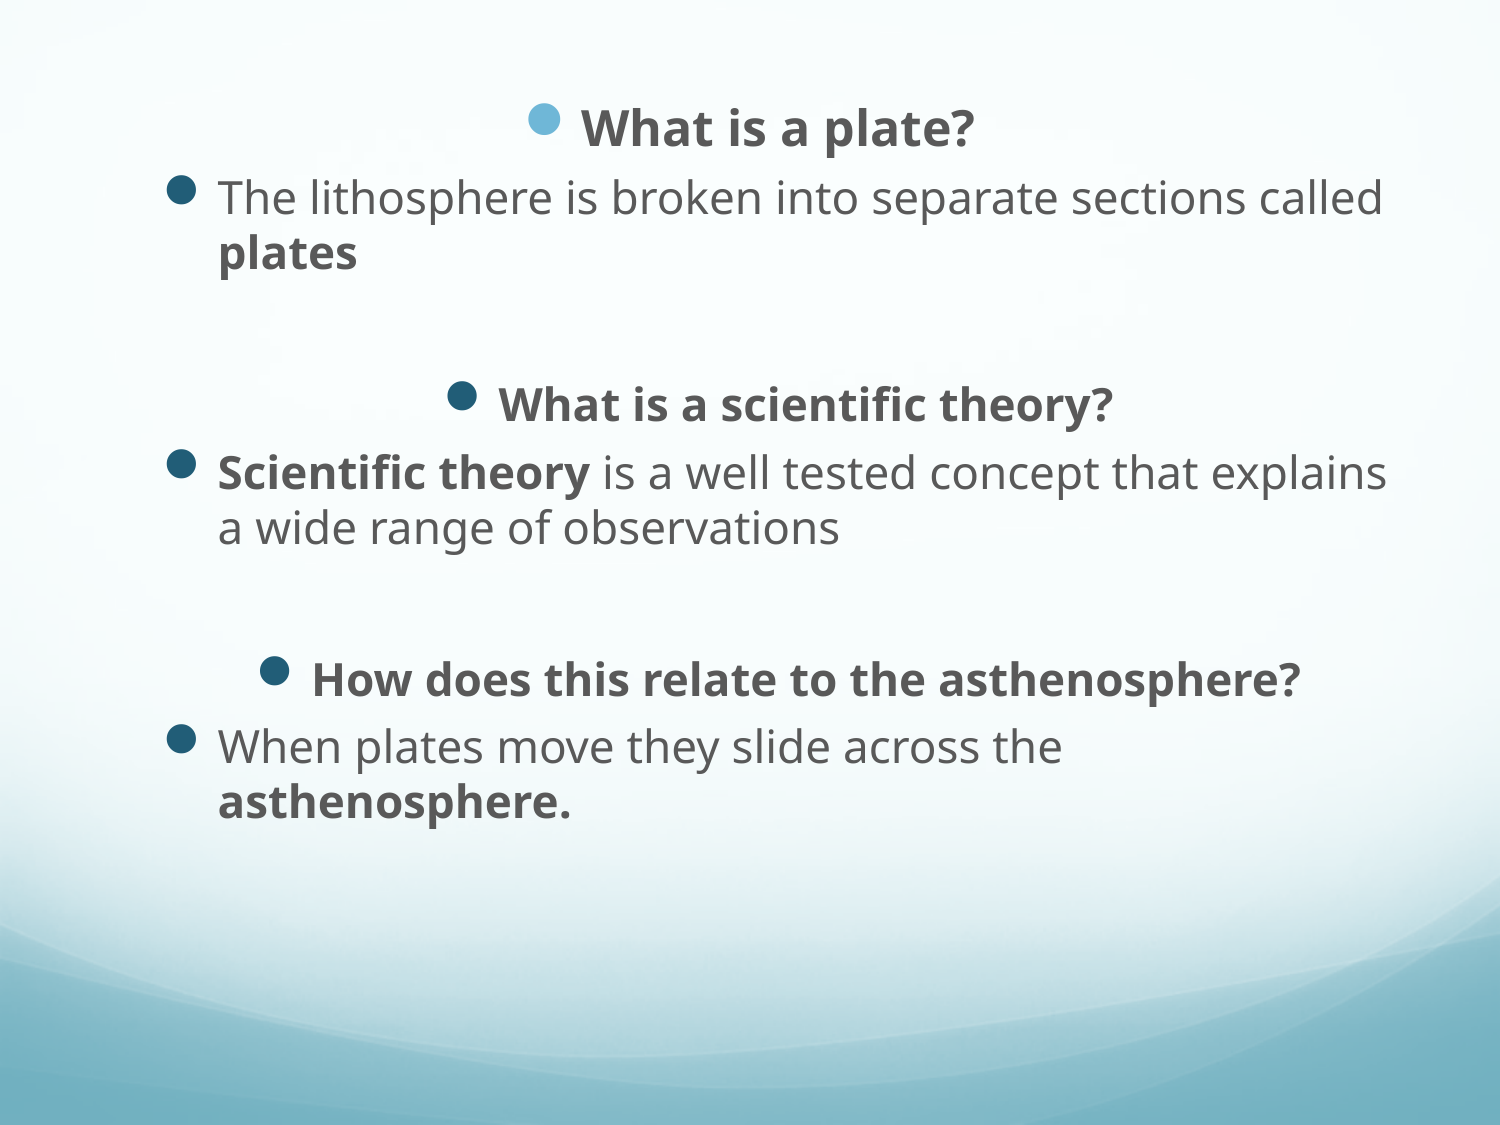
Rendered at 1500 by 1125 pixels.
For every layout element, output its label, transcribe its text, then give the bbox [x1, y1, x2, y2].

list What is a plate? The lithosphere is broken into separate sections called plates What is a scientific theory? Scientific theory is a well tested concept that explains a wide range of observations How does this relate to the asthenosphere? When plates move they slide across the asthenosphere. [90, 88, 1410, 975]
